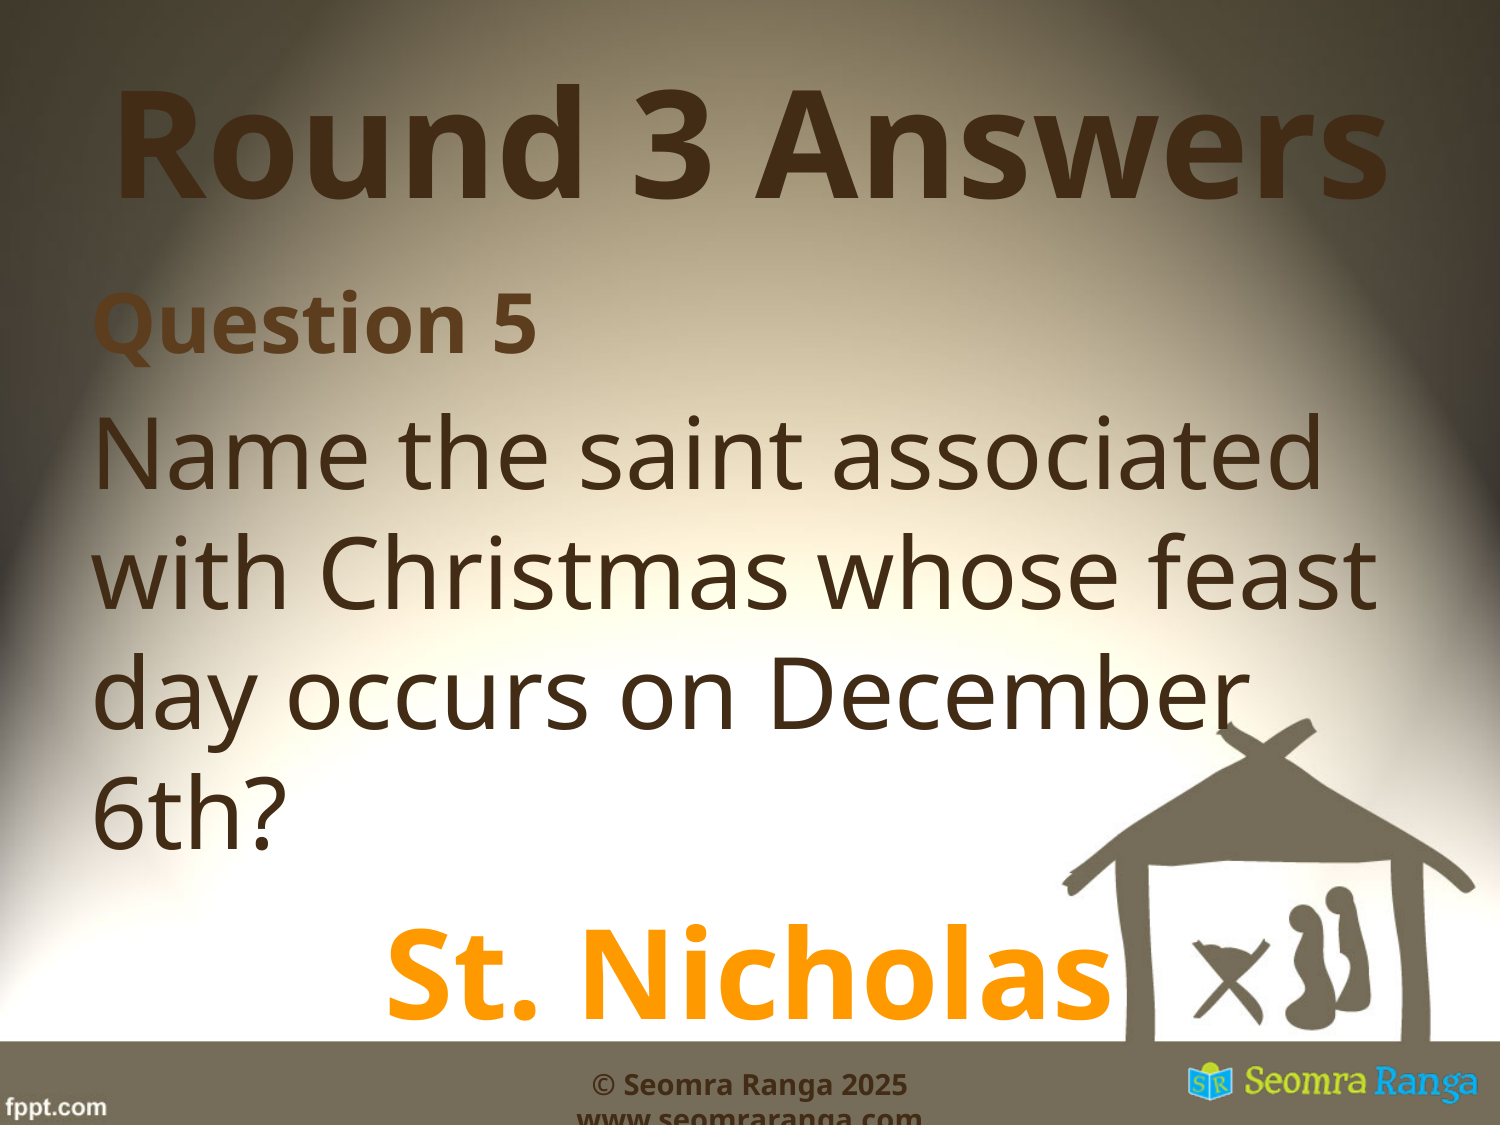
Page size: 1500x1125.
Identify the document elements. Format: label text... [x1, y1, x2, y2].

title Round 3 Answers [75, 45, 1425, 233]
picture [0, 0, 1500, 1125]
list Question 5 Name the saint associated with Christmas whose feast day occurs on December 6th? St. Nicholas [75, 262, 1425, 1005]
text_box © Seomra Ranga 2025 www.seomraranga.com [401, 1058, 1099, 1125]
